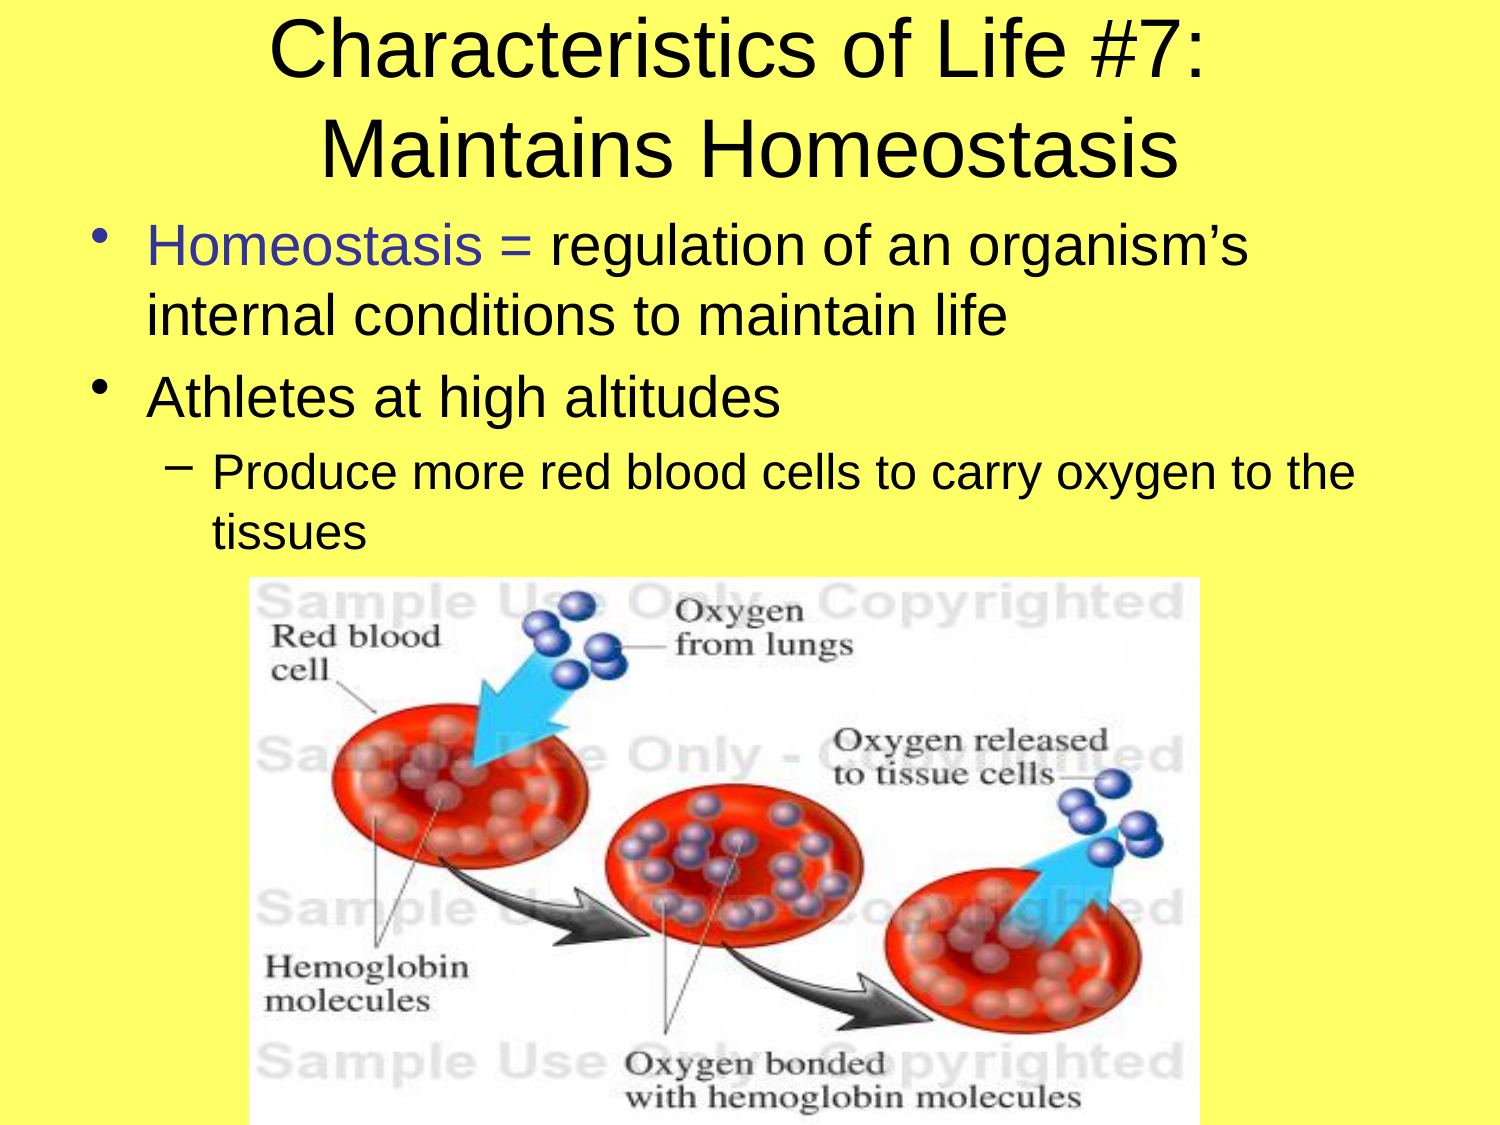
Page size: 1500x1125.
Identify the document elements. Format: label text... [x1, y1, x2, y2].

list Homeostasis = regulation of an organism’s internal conditions to maintain life Athletes at high altitudes Produce more red blood cells to carry oxygen to the tissues [75, 200, 1400, 575]
picture [249, 576, 1201, 1125]
title Characteristics of Life #7: Maintains Homeostasis [75, 0, 1425, 188]
